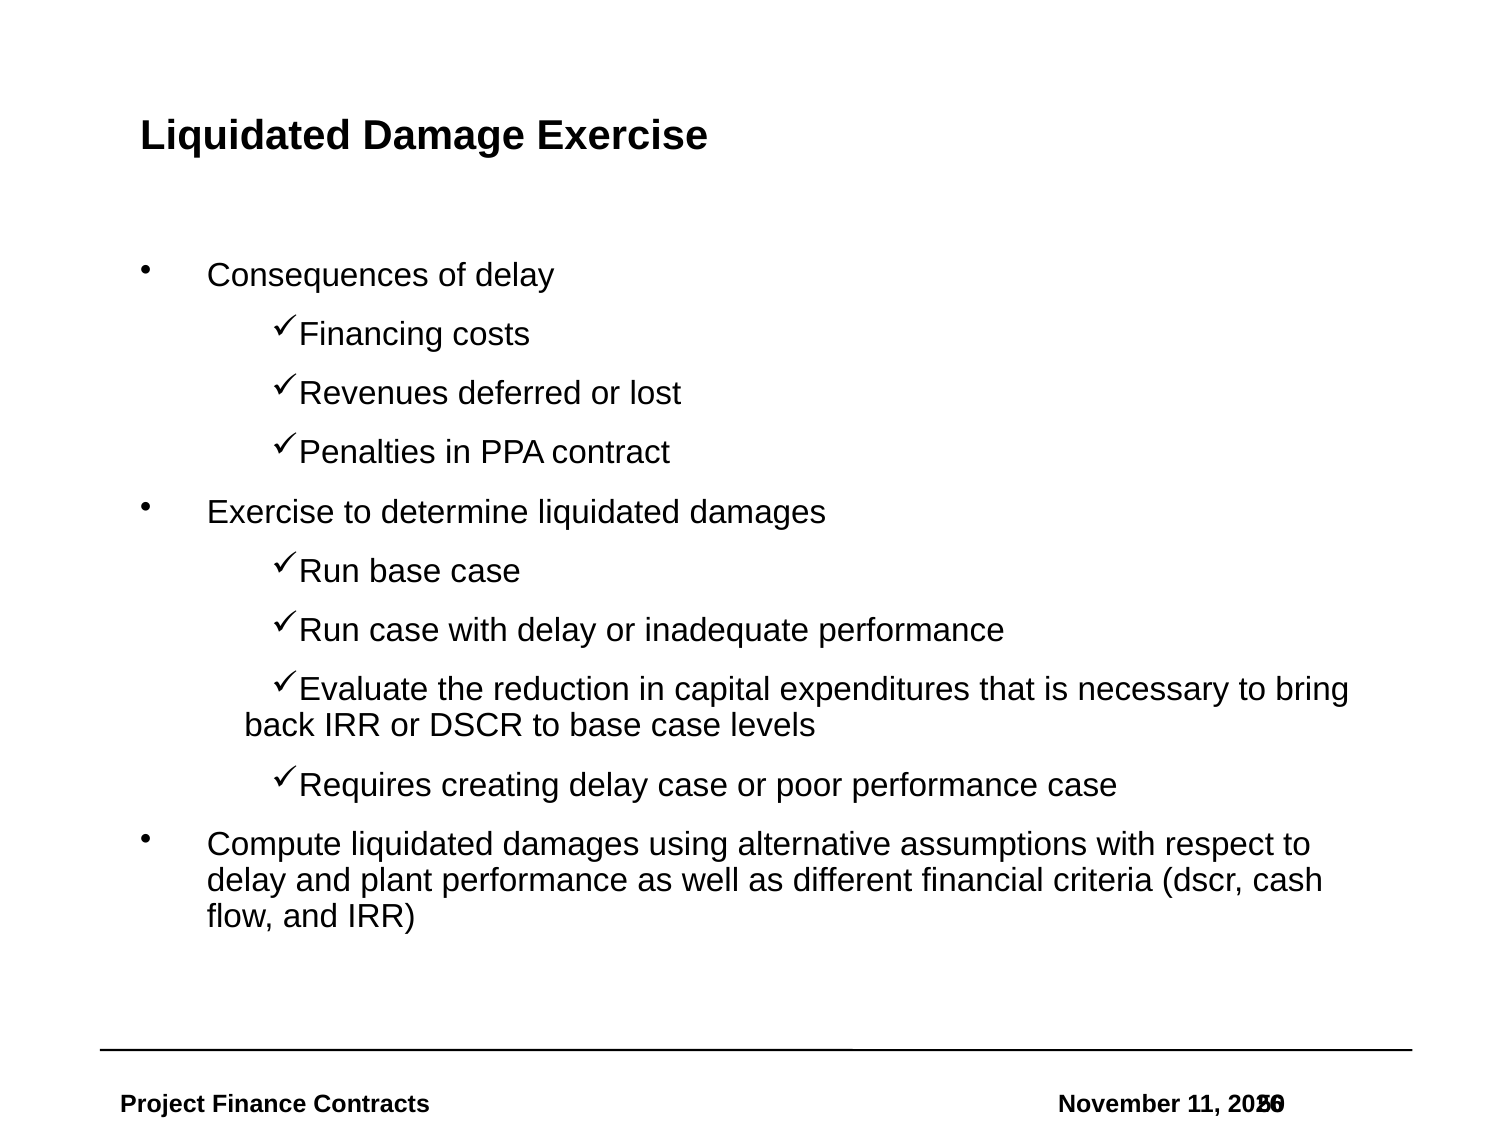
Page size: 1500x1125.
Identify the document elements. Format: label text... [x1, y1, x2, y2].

list Consequences of delay Financing costs Revenues deferred or lost Penalties in PPA contract Exercise to determine liquidated damages Run base case Run case with delay or inadequate performance Evaluate the reduction in capital expenditures that is necessary to bring back IRR or DSCR to base case levels Requires creating delay case or poor performance case Compute liquidated damages using alternative assumptions with respect to delay and plant performance as well as different financial criteria (dscr, cash flow, and IRR) [124, 249, 1376, 1001]
title Liquidated Damage Exercise [124, 99, 1288, 226]
